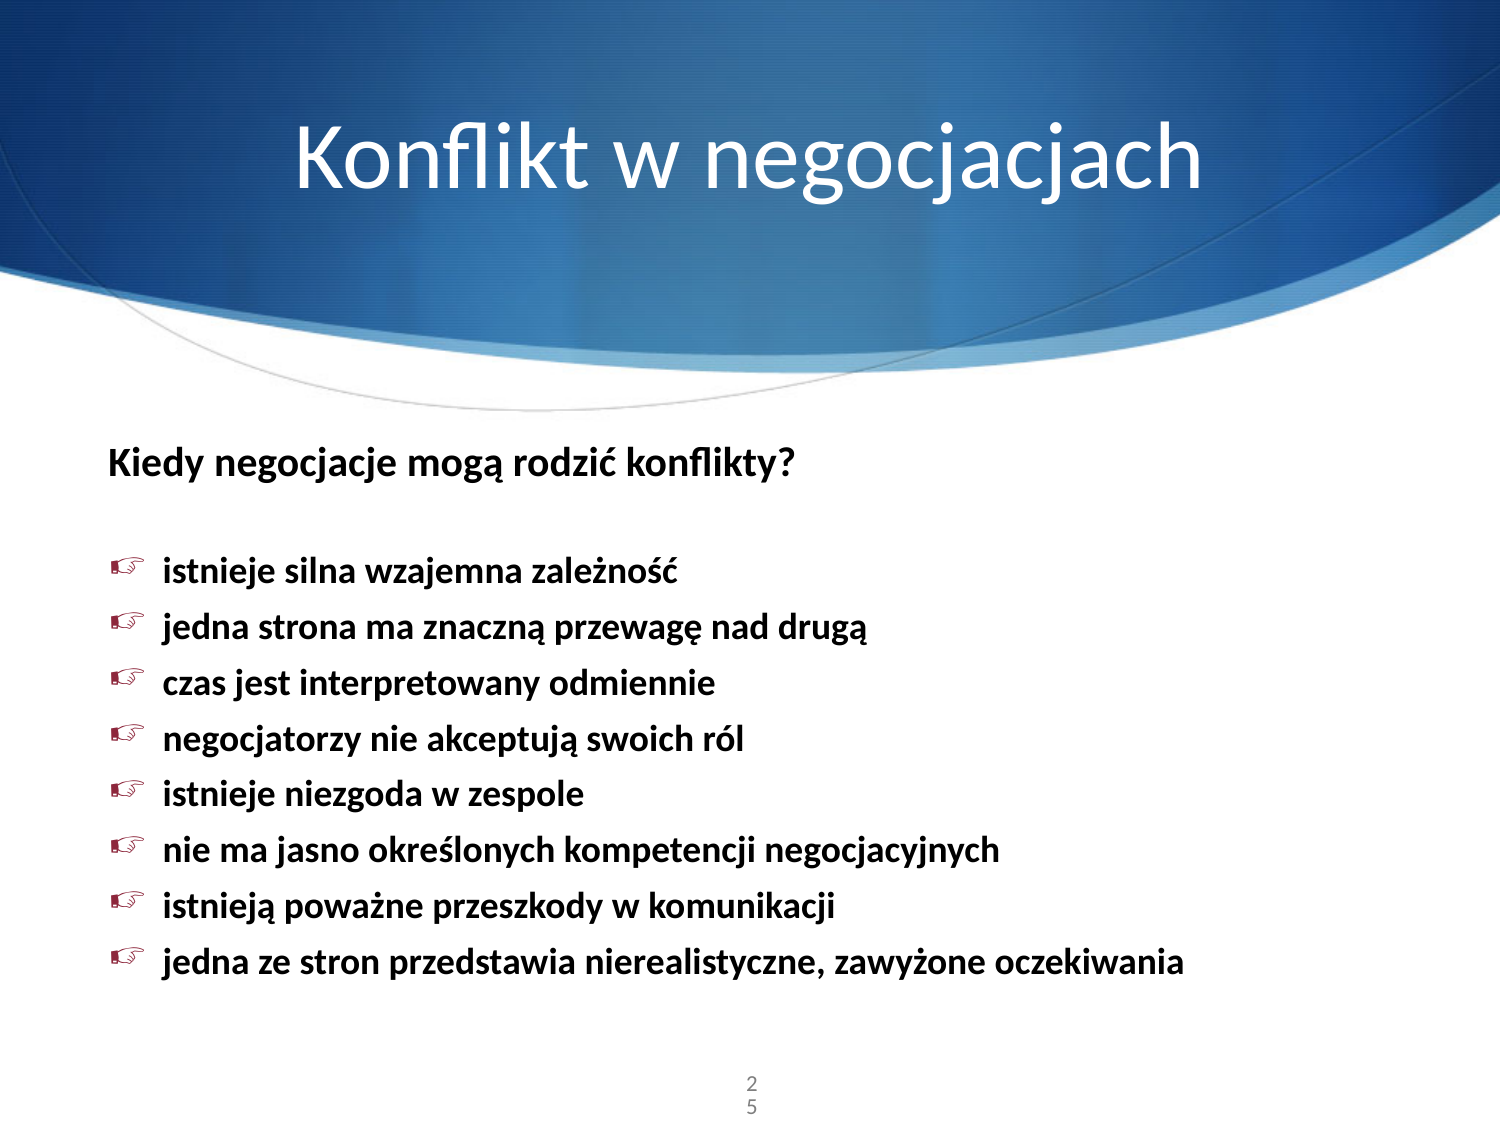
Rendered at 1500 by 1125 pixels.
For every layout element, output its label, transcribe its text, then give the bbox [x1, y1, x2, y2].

slide_number 25 [730, 1062, 769, 1103]
title Konflikt w negocjacjach [75, 0, 1425, 301]
text_box Kiedy negocjacje mogą rodzić konflikty? istnieje silna wzajemna zależność jedna strona ma znaczną przewagę nad drugą czas jest interpretowany odmiennie negocjatorzy nie akceptują swoich ról istnieje niezgoda w zespole nie ma jasno określonych kompetencji negocjacyjnych istnieją poważne przeszkody w komunikacji jedna ze stron przedstawia nierealistyczne, zawyżone oczekiwania [99, 432, 1363, 988]
picture [0, 0, 1500, 1125]
